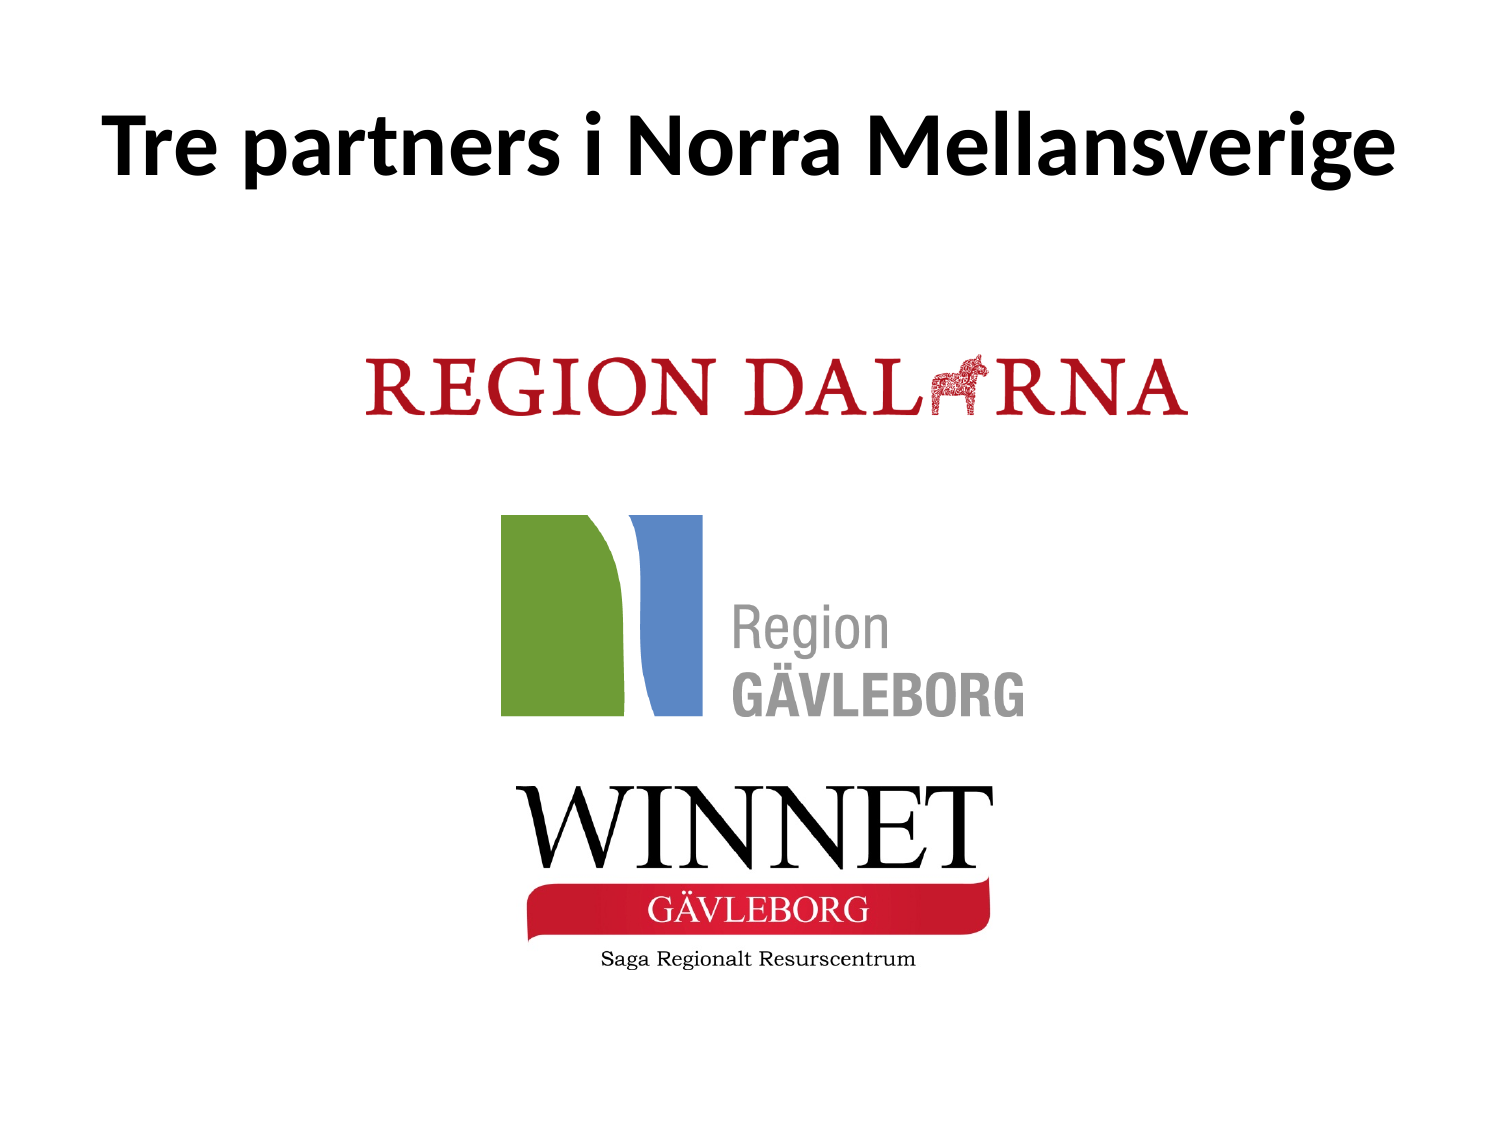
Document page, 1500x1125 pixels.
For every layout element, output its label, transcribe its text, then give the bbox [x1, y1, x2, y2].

picture [365, 354, 1188, 416]
picture [501, 514, 1023, 717]
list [516, 786, 993, 971]
title Tre partners i Norra Mellansverige [75, 45, 1425, 233]
